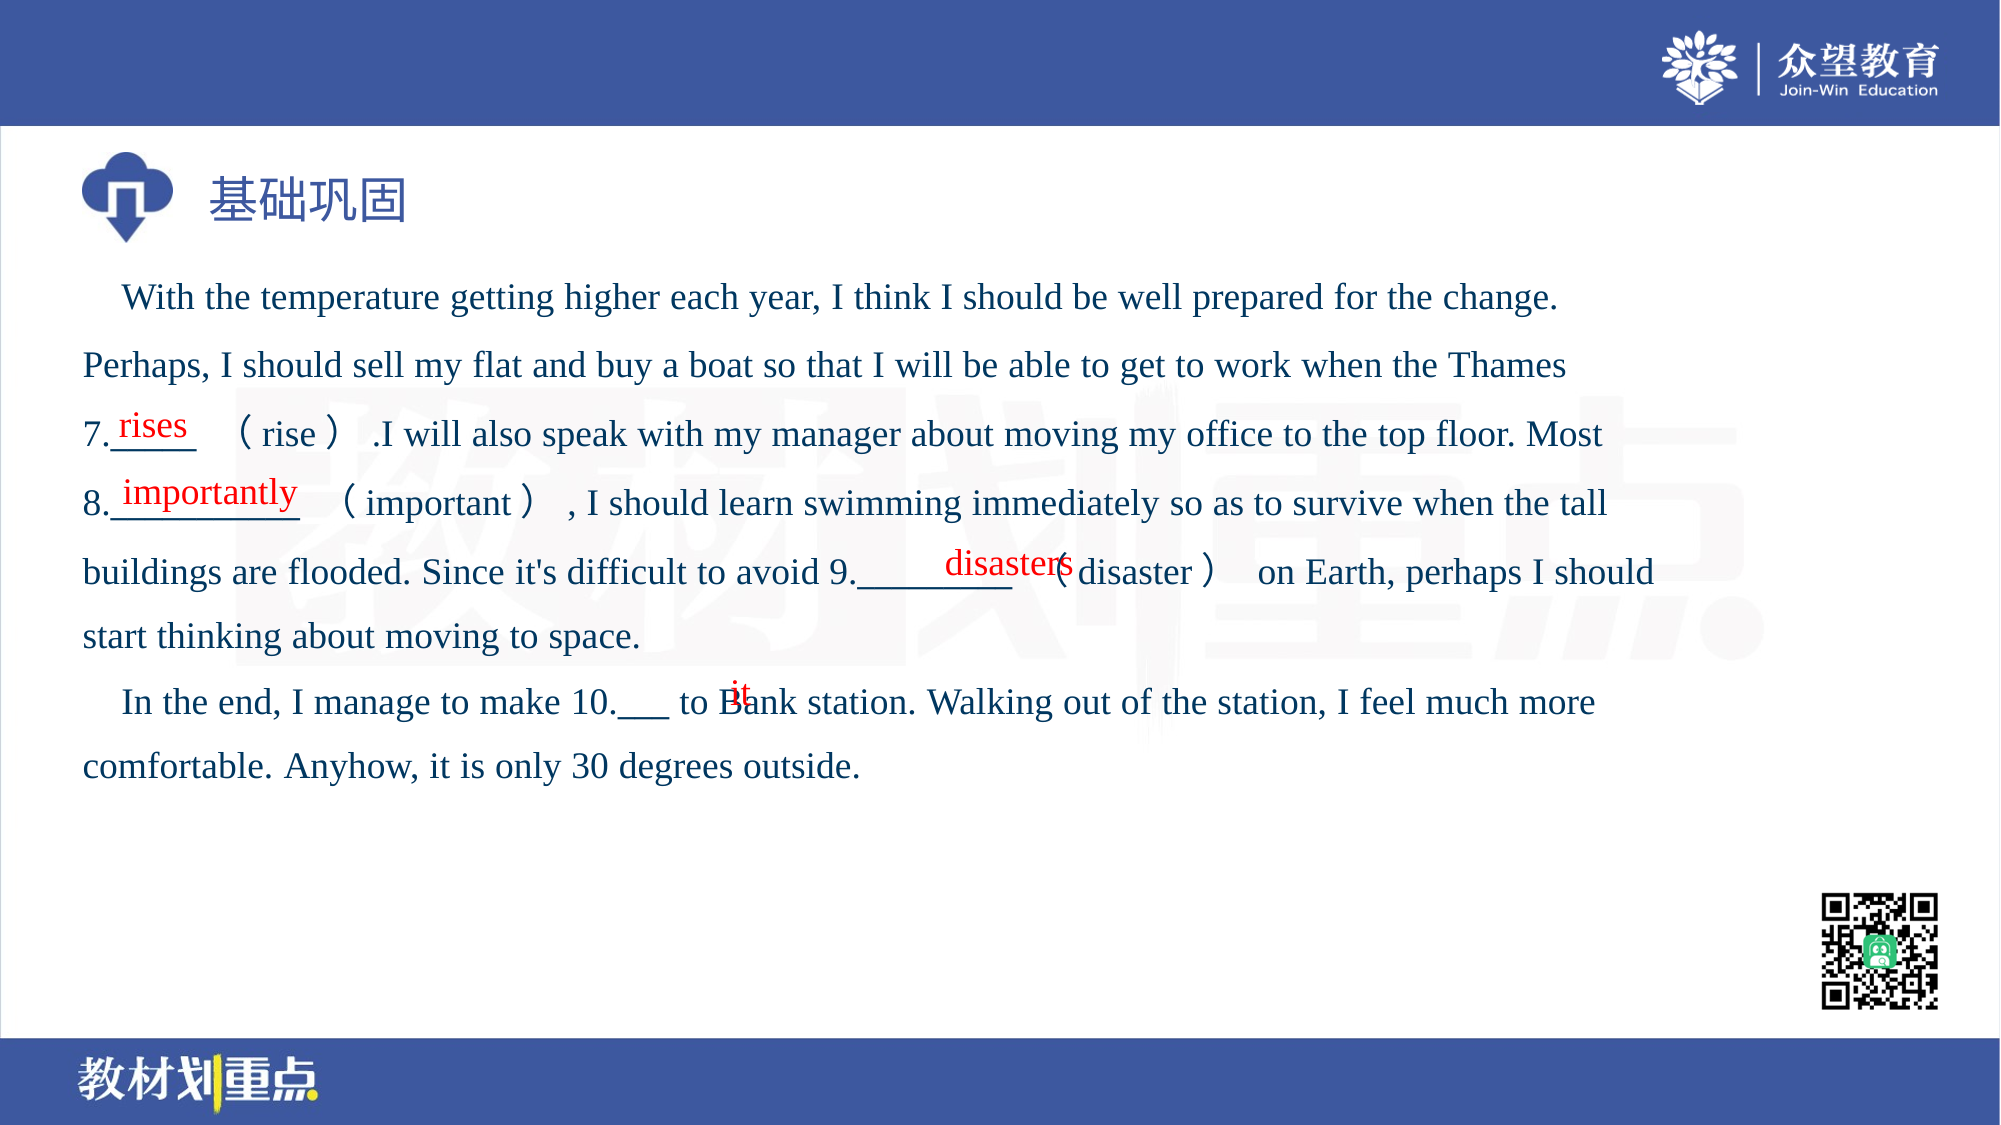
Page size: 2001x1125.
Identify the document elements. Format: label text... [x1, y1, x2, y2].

text_box In the end, I manage to make 10.___ to Bank station. Walking out of the station, I feel much more comfortable. Anyhow, it is only 30 degrees outside. [82, 653, 1817, 780]
text_box rises [105, 380, 202, 439]
text_box disasters [931, 517, 1088, 577]
picture [0, 0, 2000, 1125]
text_box importantly [109, 447, 312, 506]
text_box it [716, 648, 765, 707]
text_box With the temperature getting higher each year, I think I should be well prepared for the change. Perhaps, I should sell my flat and buy a boat so that I will be able to get to work when the Thames 7._____ （rise）.I will also speak with my manager about moving my office to the top floor. Most 8.___________ （important）, I should learn swimming immediately so as to survive when the tall buildings are flooded. Since it's difficult to avoid 9._________ （disaster） on Earth, perhaps I should start thinking about moving to space. [82, 247, 1817, 650]
